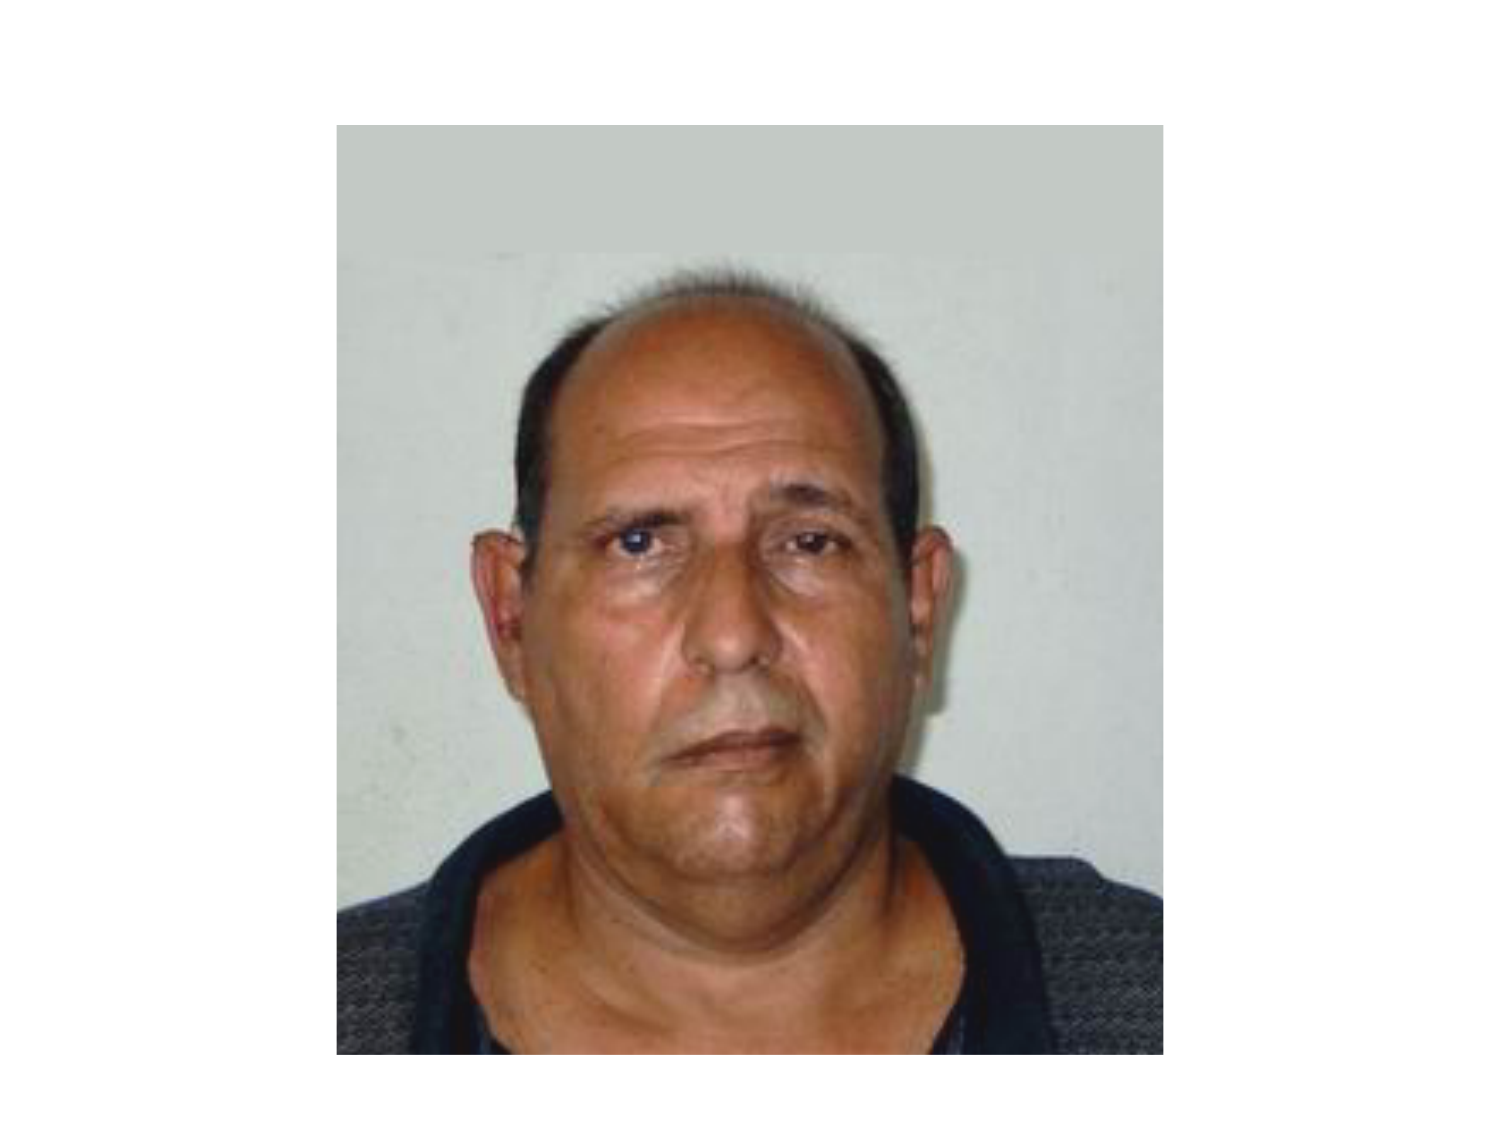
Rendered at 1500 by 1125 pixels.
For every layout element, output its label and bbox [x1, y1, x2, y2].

picture [336, 125, 1164, 1055]
